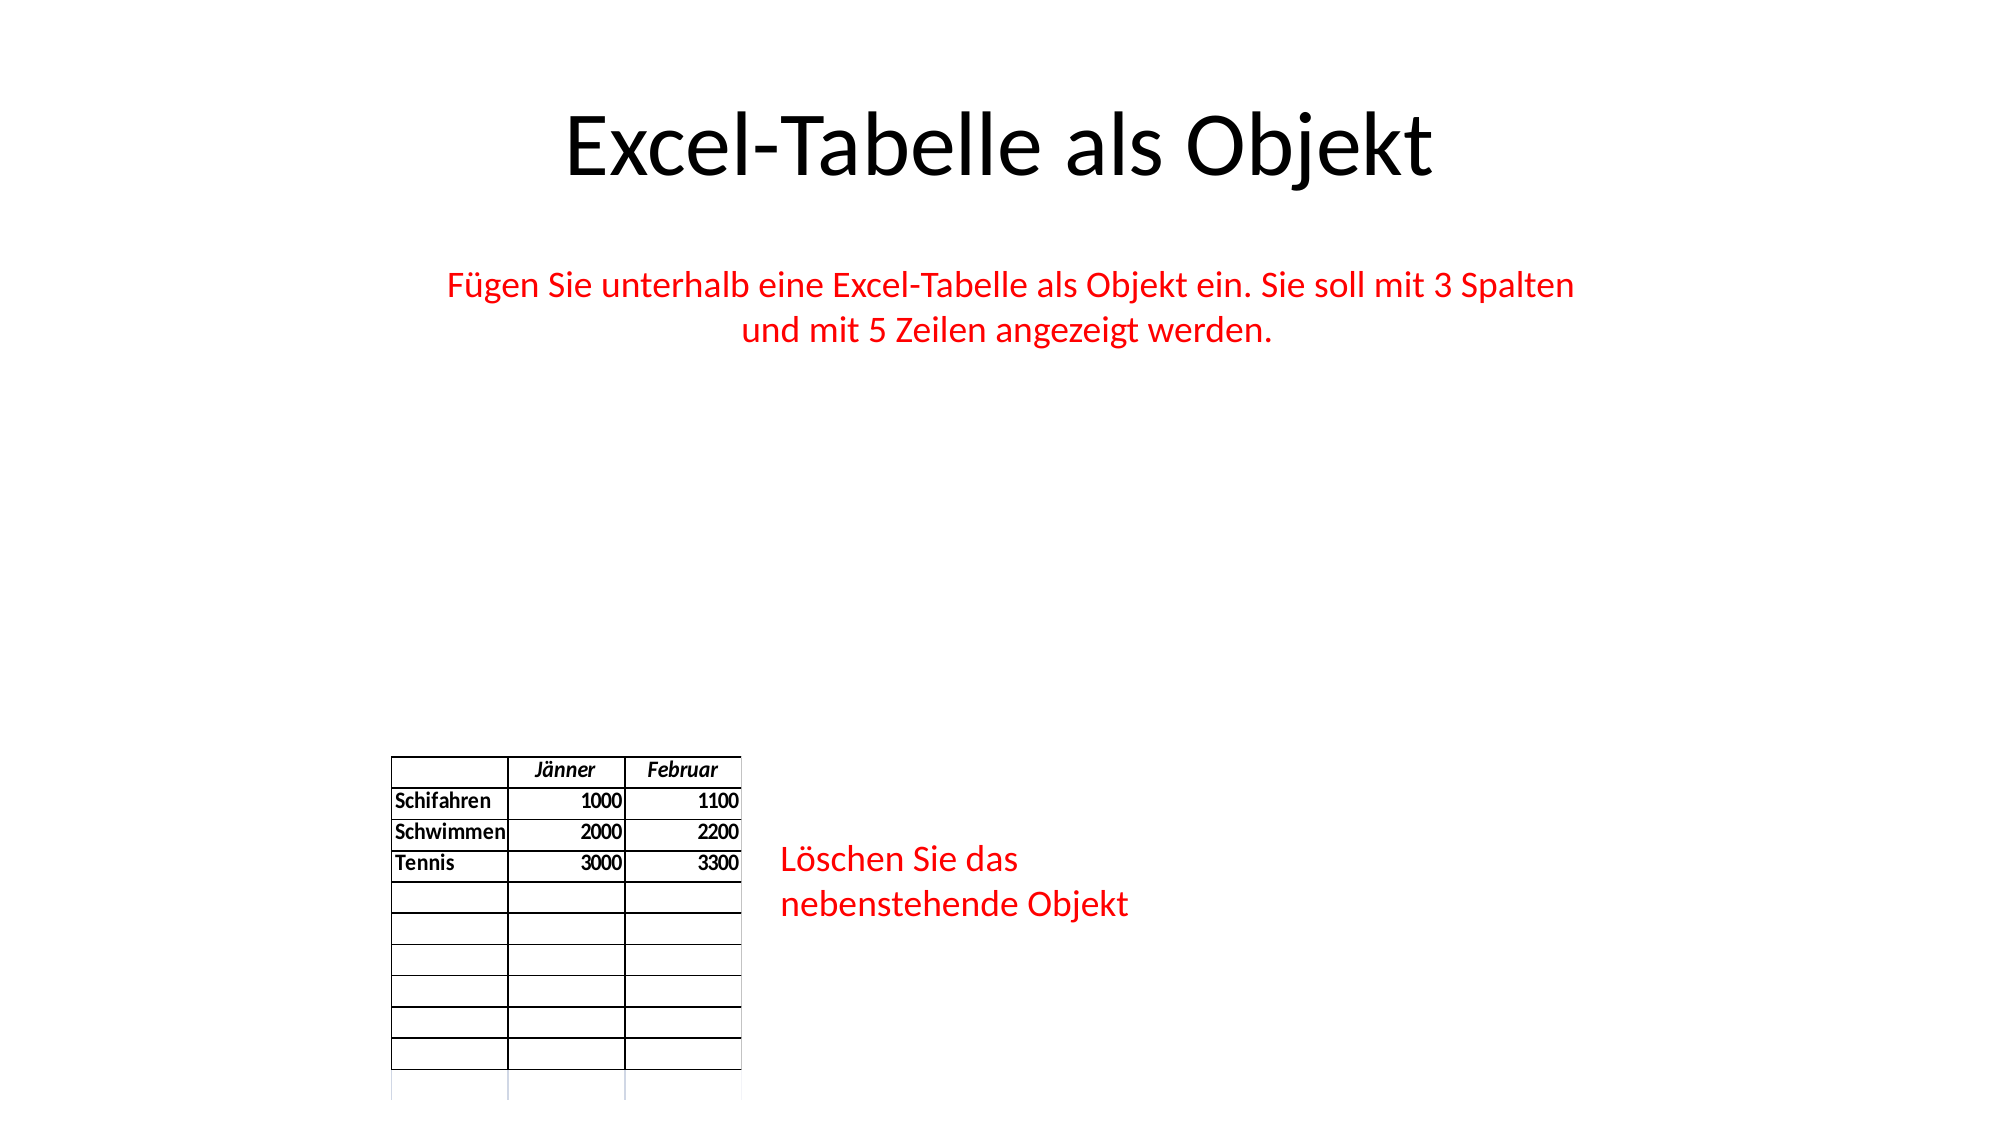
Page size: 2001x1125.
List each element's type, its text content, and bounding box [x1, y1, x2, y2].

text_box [390, 755, 743, 1102]
text_box Fügen Sie unterhalb eine Excel-Tabelle als Objekt ein. Sie soll mit 3 Spalten und mit 5 Zeilen angezeigt werden. [402, 252, 1622, 357]
text_box Löschen Sie das nebenstehende Objekt [765, 826, 1247, 932]
title Excel-Tabelle als Objekt [99, 45, 1900, 233]
